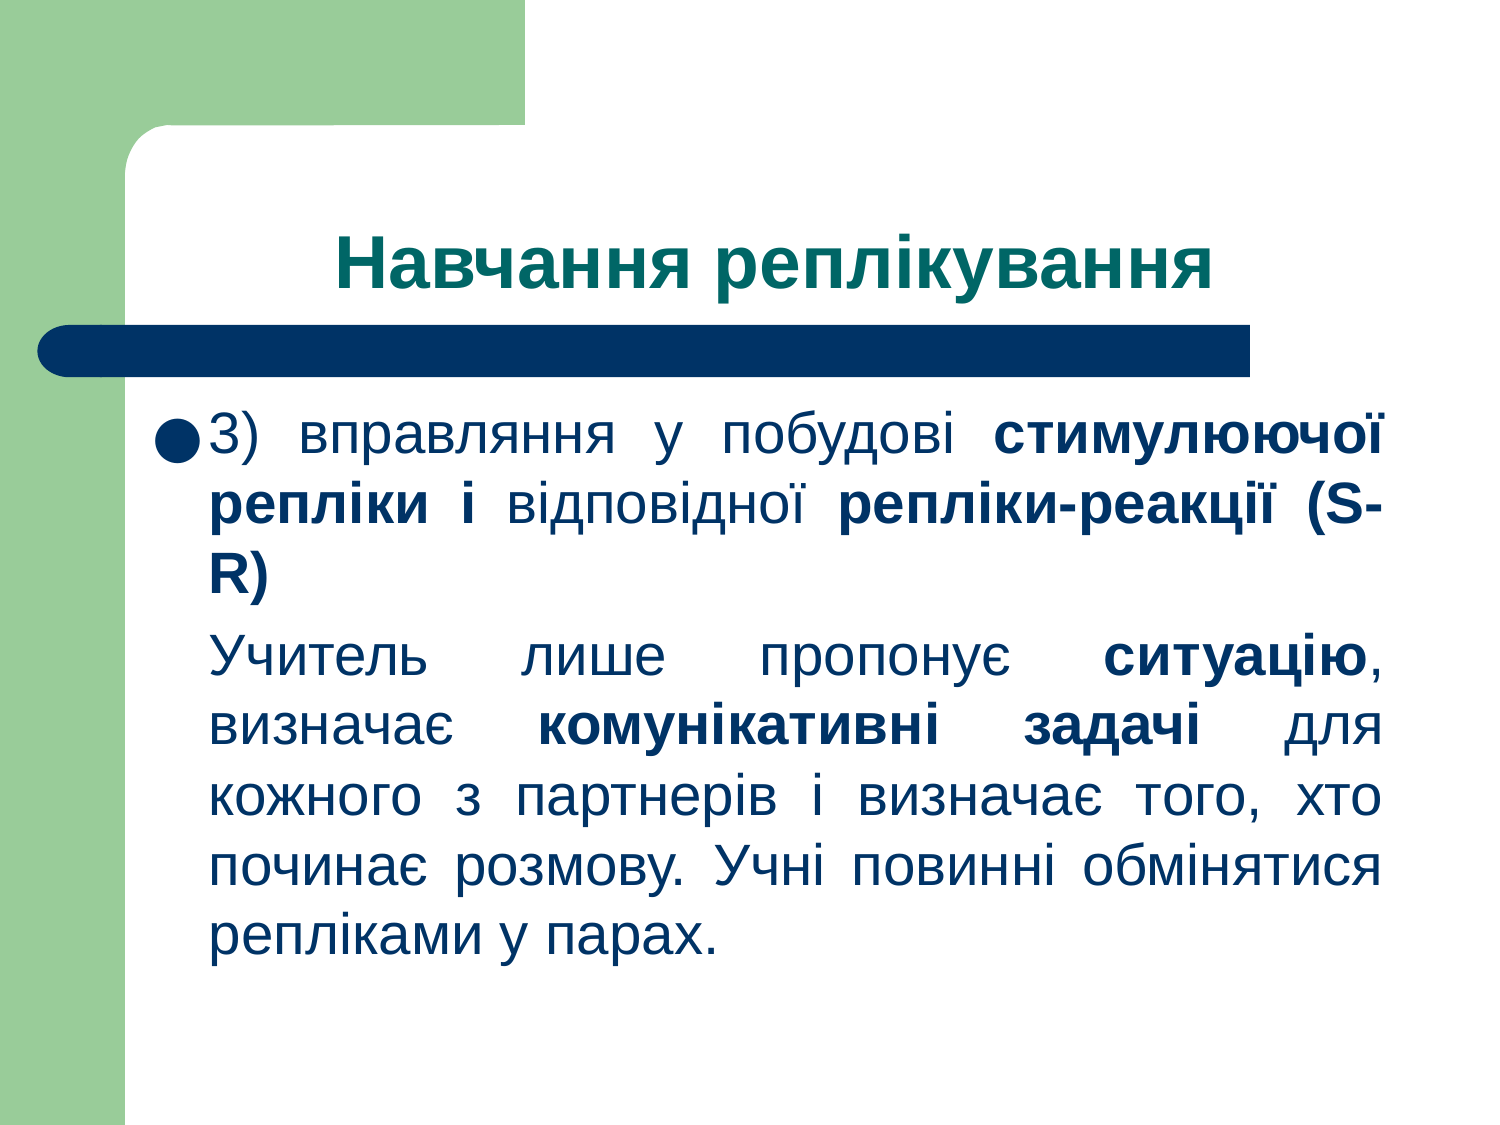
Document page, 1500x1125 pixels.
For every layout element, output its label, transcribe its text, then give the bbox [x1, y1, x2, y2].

title Навчання реплікування [125, 125, 1425, 313]
list 3) вправляння у побудові стимулюючої репліки і відповідної репліки-реакції (S-R) Учитель лише пропонує ситуацію, визначає комунікативні задачі для кожного з партнерів і визначає того, хто починає розмову. Учні повинні обмінятися репліками у парах. [137, 387, 1400, 999]
